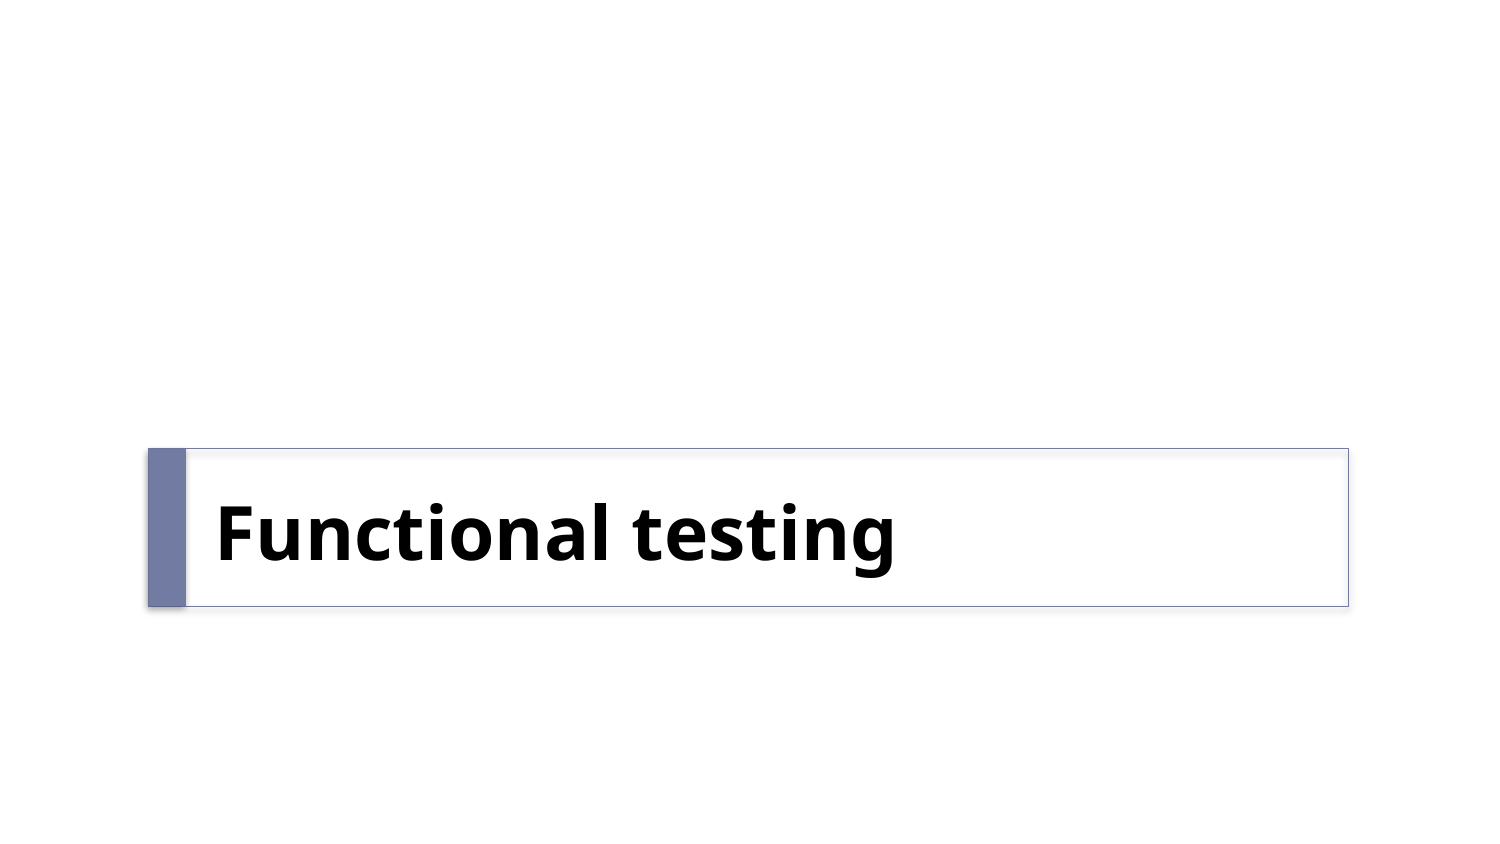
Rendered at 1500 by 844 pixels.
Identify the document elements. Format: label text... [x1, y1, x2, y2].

title Functional testing [200, 478, 1325, 600]
